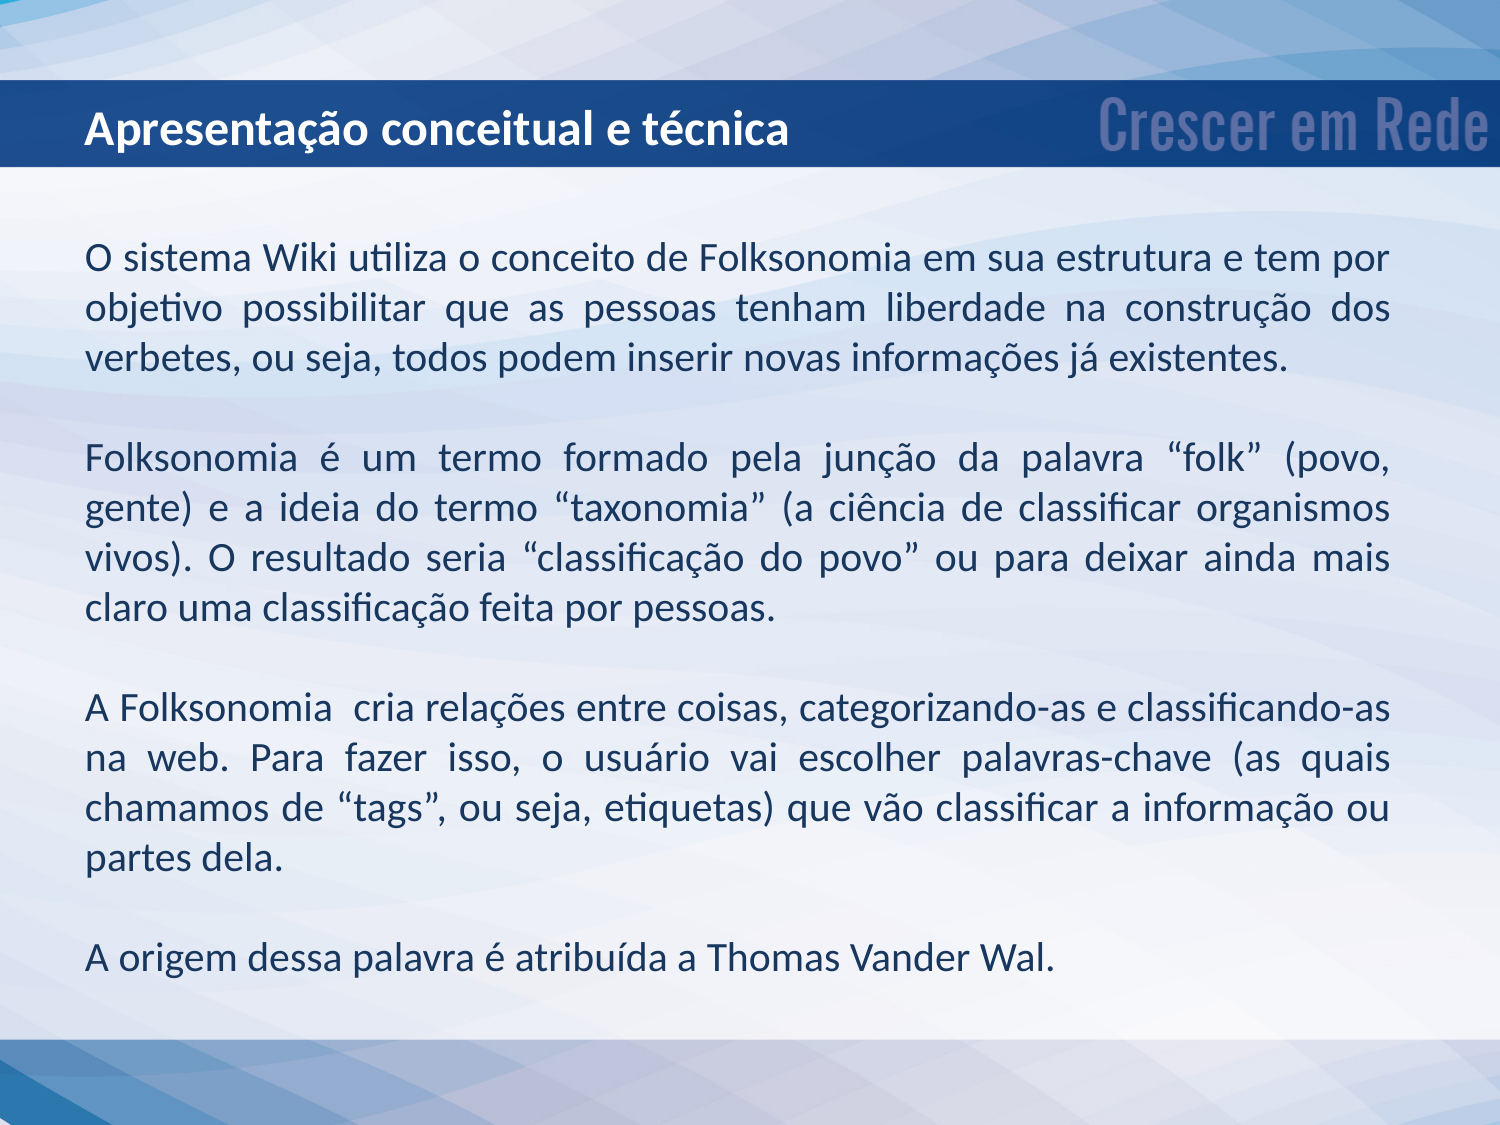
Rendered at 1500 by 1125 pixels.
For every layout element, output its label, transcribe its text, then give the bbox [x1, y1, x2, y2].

text_box Apresentação conceitual e técnica [70, 88, 1430, 163]
picture [0, 0, 1500, 1125]
text_box O sistema Wiki utiliza o conceito de Folksonomia em sua estrutura e tem por objetivo possibilitar que as pessoas tenham liberdade na construção dos verbetes, ou seja, todos podem inserir novas informações já existentes. Folksonomia é um termo formado pela junção da palavra “folk” (povo, gente) e a ideia do termo “taxonomia” (a ciência de classificar organismos vivos). O resultado seria “classificação do povo” ou para deixar ainda mais claro uma classificação feita por pessoas. A Folksonomia cria relações entre coisas, categorizando-as e classificando-as na web. Para fazer isso, o usuário vai escolher palavras-chave (as quais chamamos de “tags”, ou seja, etiquetas) que vão classificar a informação ou partes dela. A origem dessa palavra é atribuída a Thomas Vander Wal. [70, 222, 1407, 1038]
